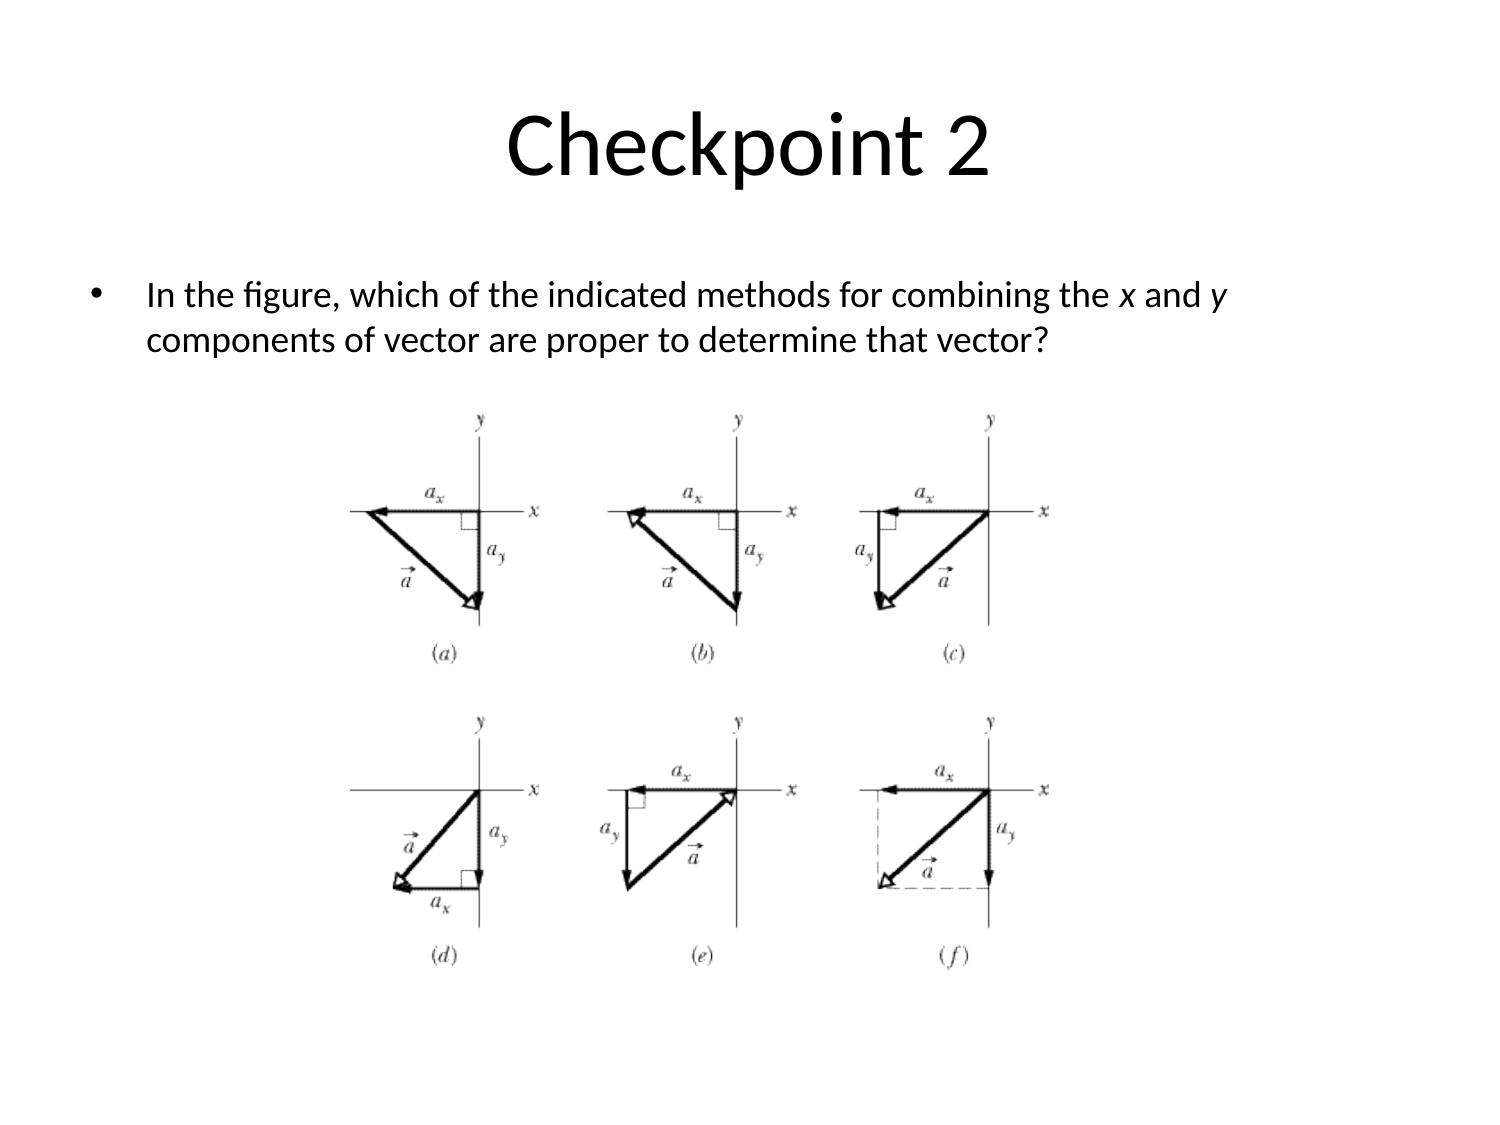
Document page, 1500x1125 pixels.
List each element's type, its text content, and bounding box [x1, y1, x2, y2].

title Checkpoint 2 [75, 45, 1425, 233]
list In the figure, which of the indicated methods for combining the x and y components of vector are proper to determine that vector? [75, 262, 1425, 413]
picture [349, 403, 1049, 970]
